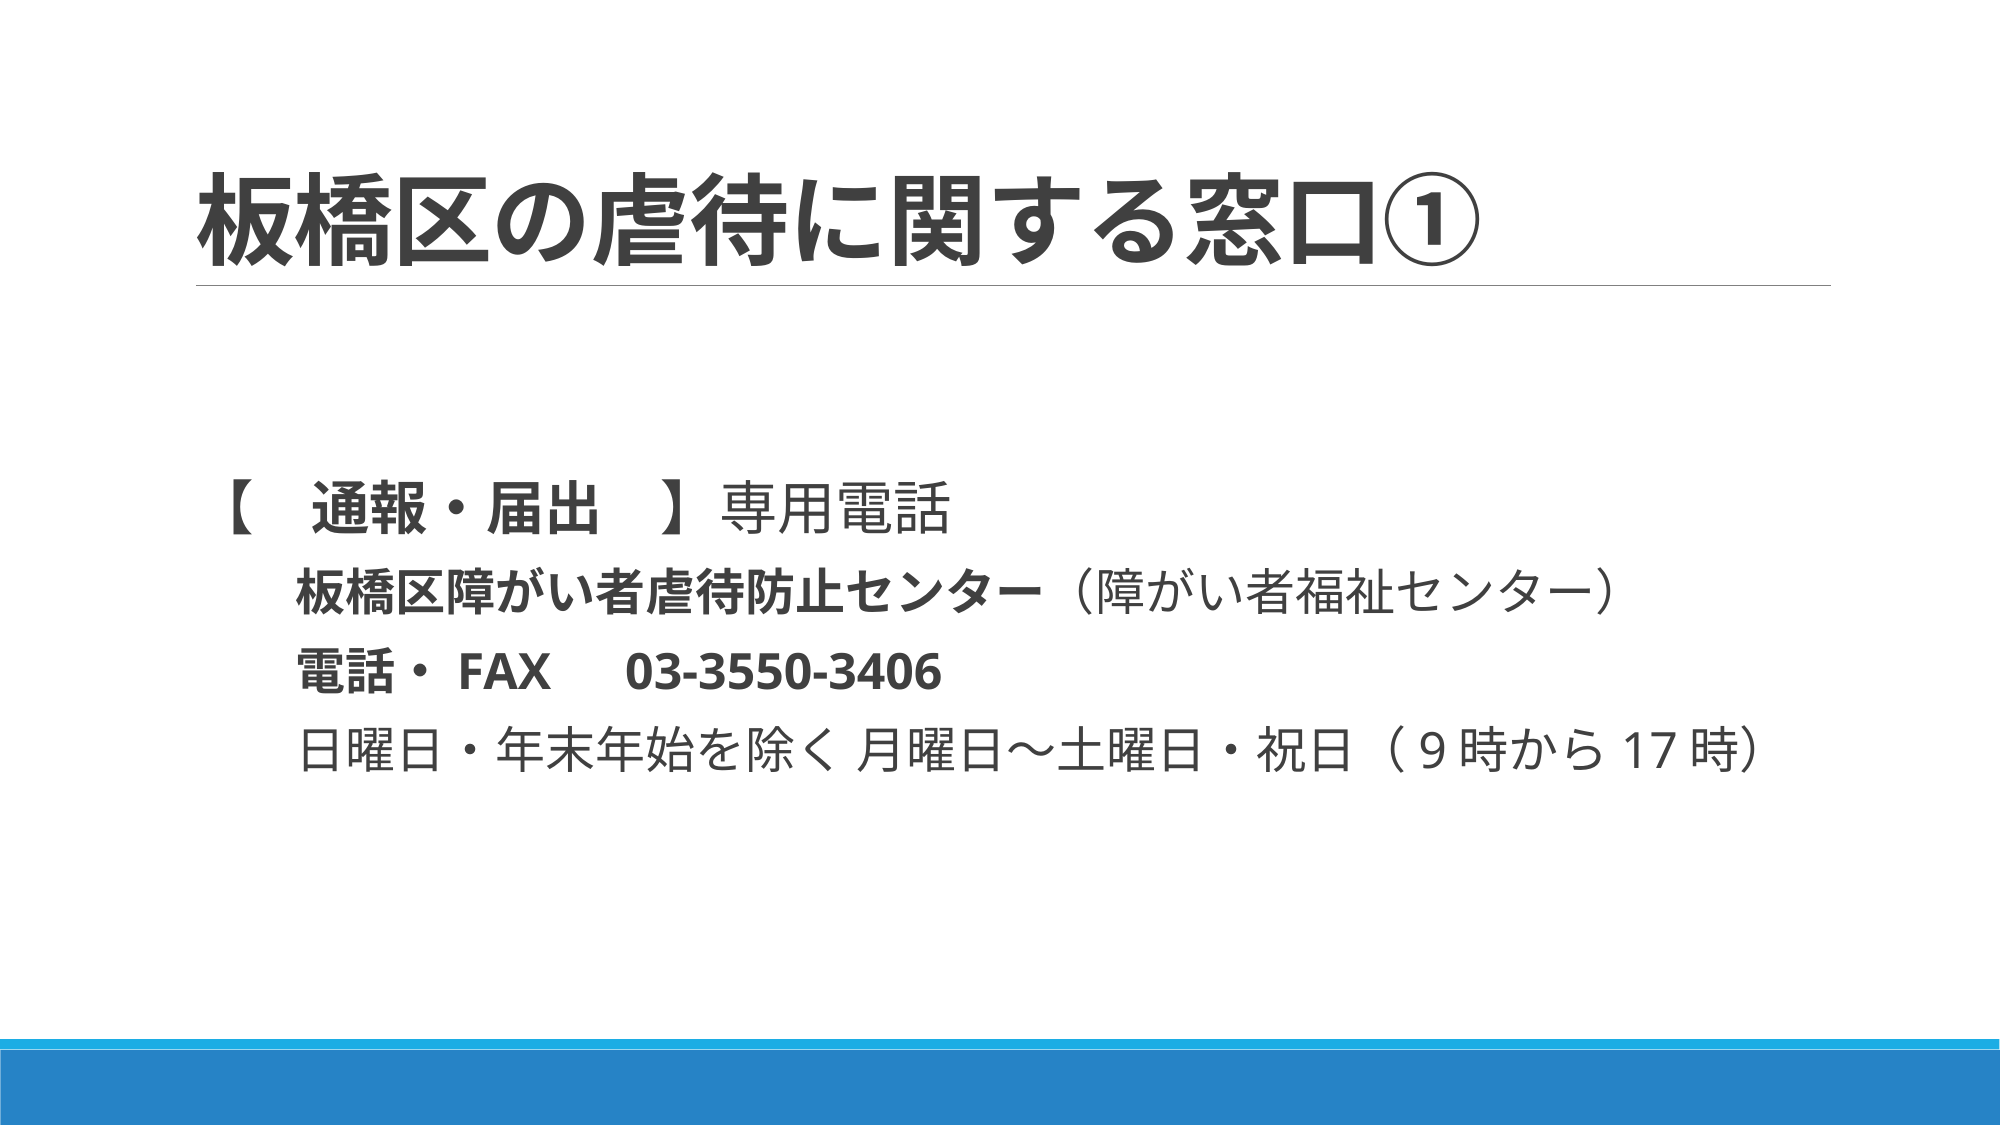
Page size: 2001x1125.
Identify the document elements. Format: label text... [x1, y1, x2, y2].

list 【 通報・届出 】専用電話 板橋区障がい者虐待防止センター（障がい者福祉センター） 電話・FAX 03-3550-3406 日曜日・年末年始を除く 月曜日～土曜日・祝日（9時から17時） [180, 302, 1830, 963]
title 板橋区の虐待に関する窓口① [180, 47, 1830, 285]
